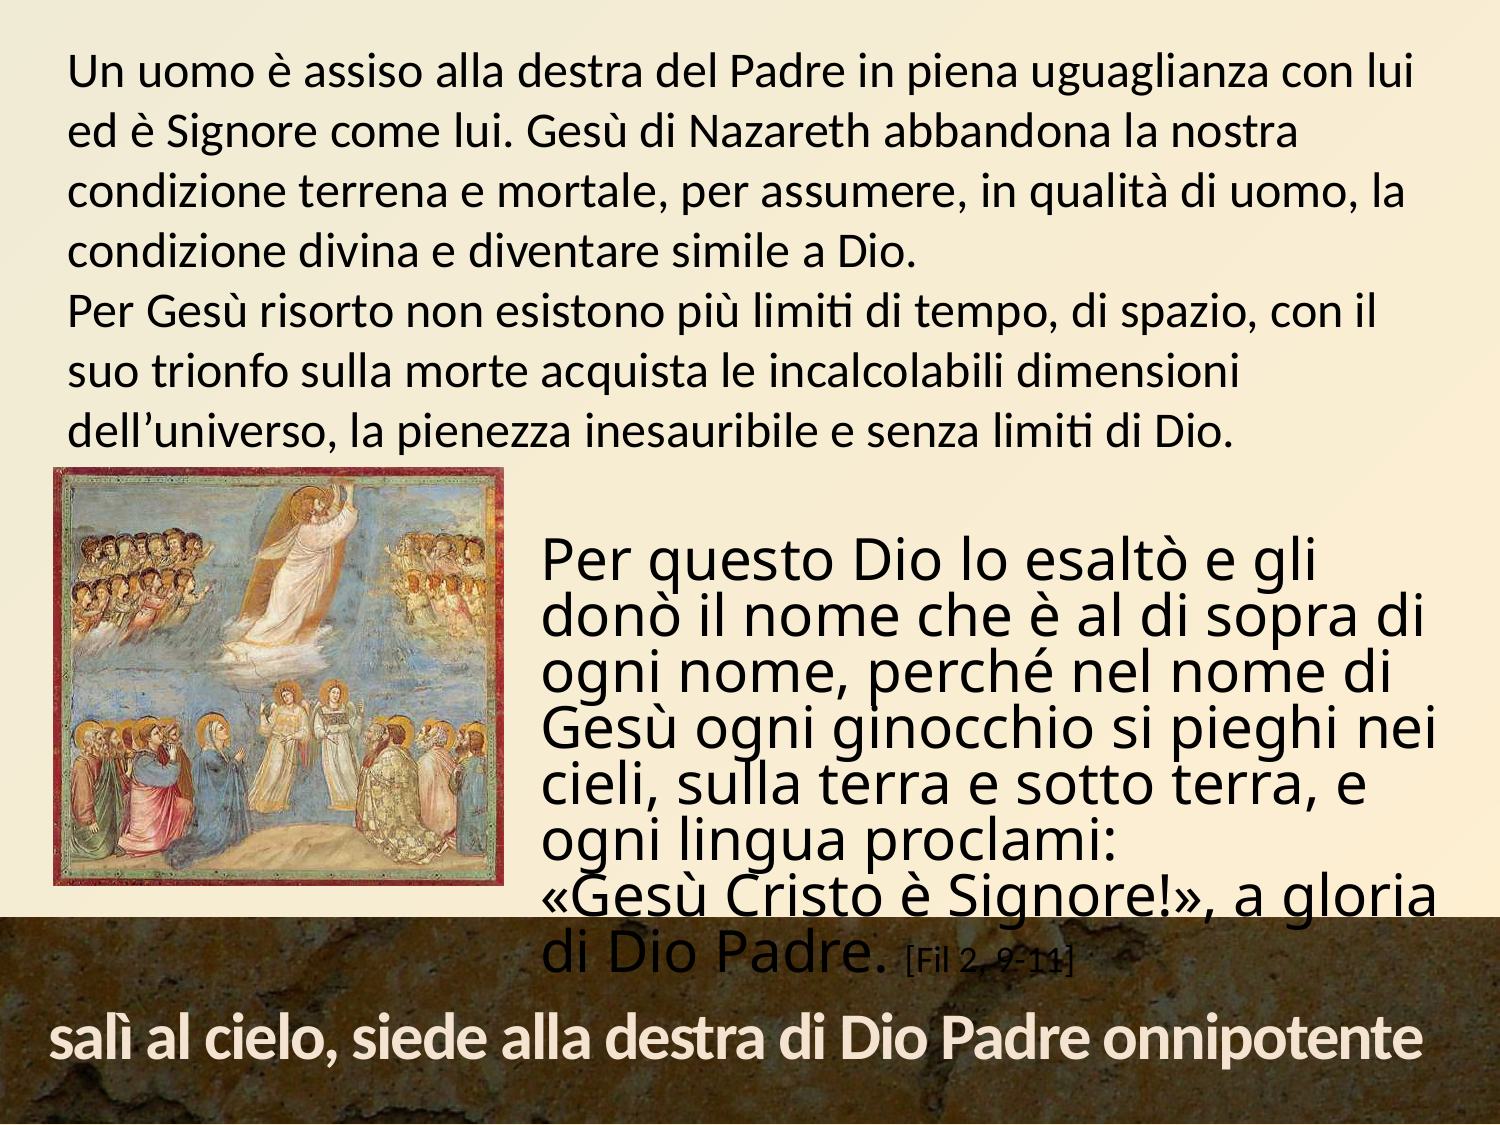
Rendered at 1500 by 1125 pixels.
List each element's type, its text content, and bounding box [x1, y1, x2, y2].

text_box Un uomo è assiso alla destra del Padre in piena uguaglianza con lui ed è Signore come lui. Gesù di Nazareth abbandona la nostra condizione terrena e mortale, per assumere, in qualità di uomo, la condizione divina e diventare simile a Dio. Per Gesù risorto non esistono più limiti di tempo, di spazio, con il suo trionfo sulla morte acquista le incalcolabili dimensioni dell’universo, la pienezza inesauribile e senza limiti di Dio. [53, 30, 1459, 466]
text_box salì al cielo, siede alla destra di Dio Padre onnipotente [33, 985, 1440, 1080]
picture [52, 467, 504, 887]
picture [0, 917, 1500, 1124]
text_box Per questo Dio lo esaltò e gli donò il nome che è al di sopra di ogni nome, perché nel nome di Gesù ogni ginocchio si pieghi nei cieli, sulla terra e sotto terra, e ogni lingua proclami: «Gesù Cristo è Signore!», a gloria di Dio Padre. [Fil 2, 9-11] [525, 528, 1459, 991]
